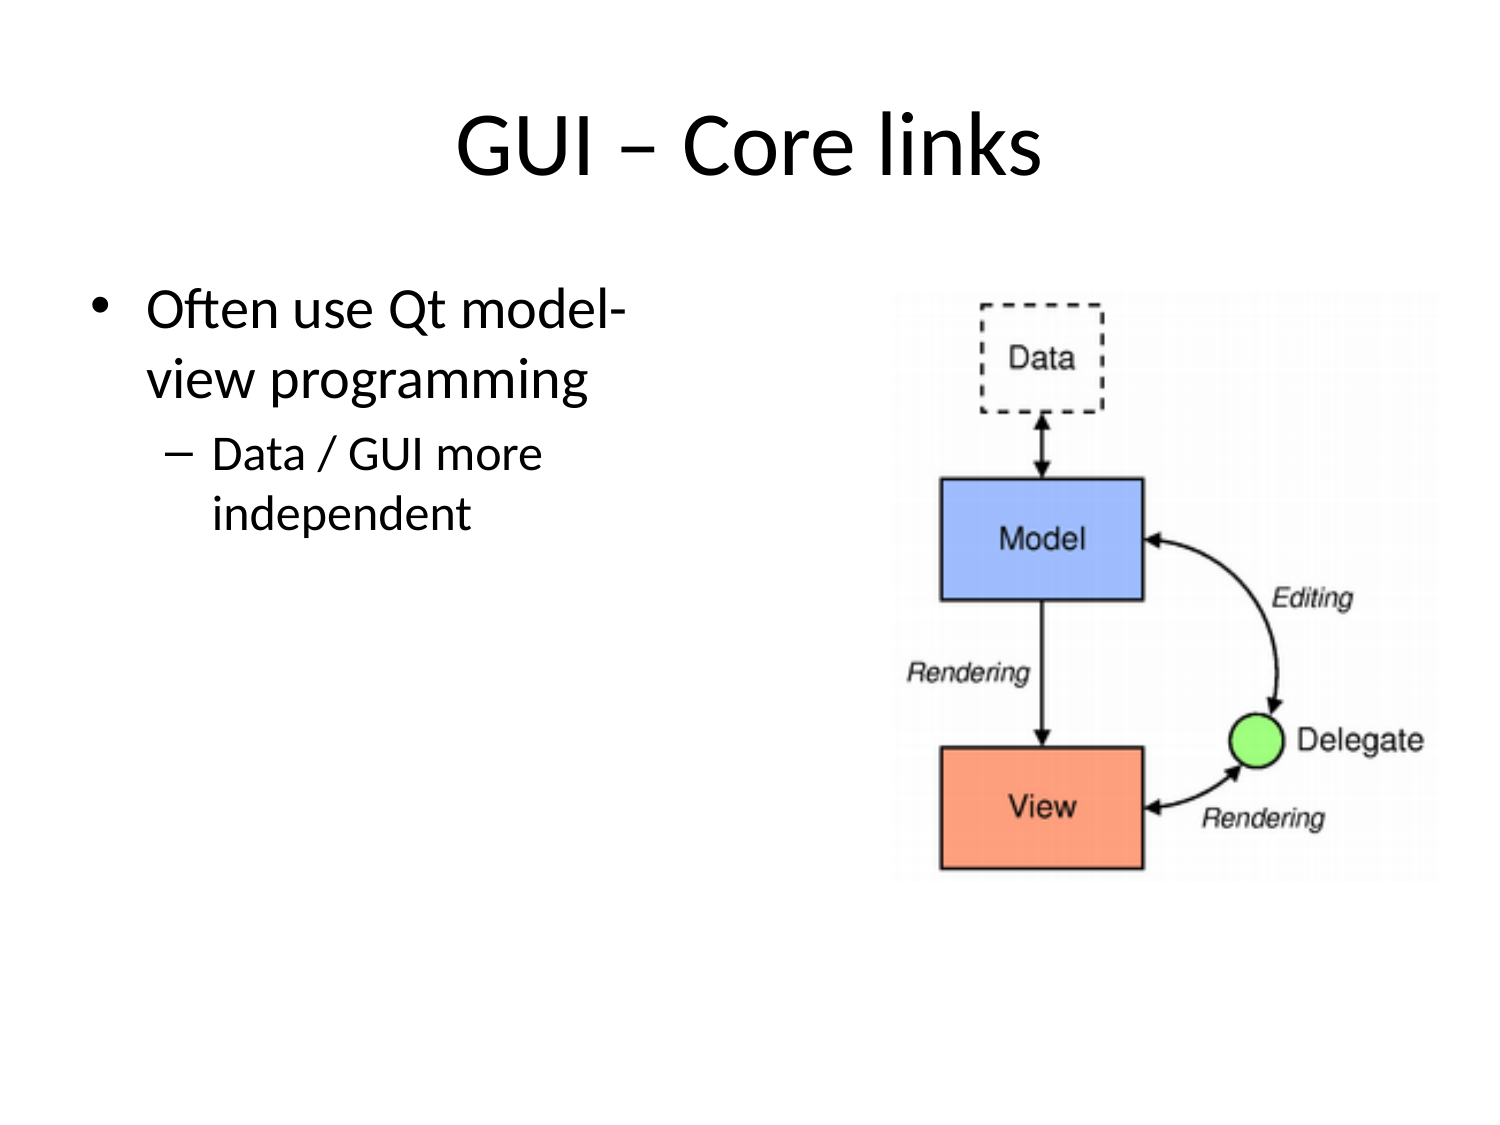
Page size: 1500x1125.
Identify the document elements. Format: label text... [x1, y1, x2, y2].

picture [891, 290, 1442, 882]
title GUI – Core links [75, 45, 1425, 233]
list Often use Qt model-view programming Data / GUI more independent [75, 262, 738, 1005]
